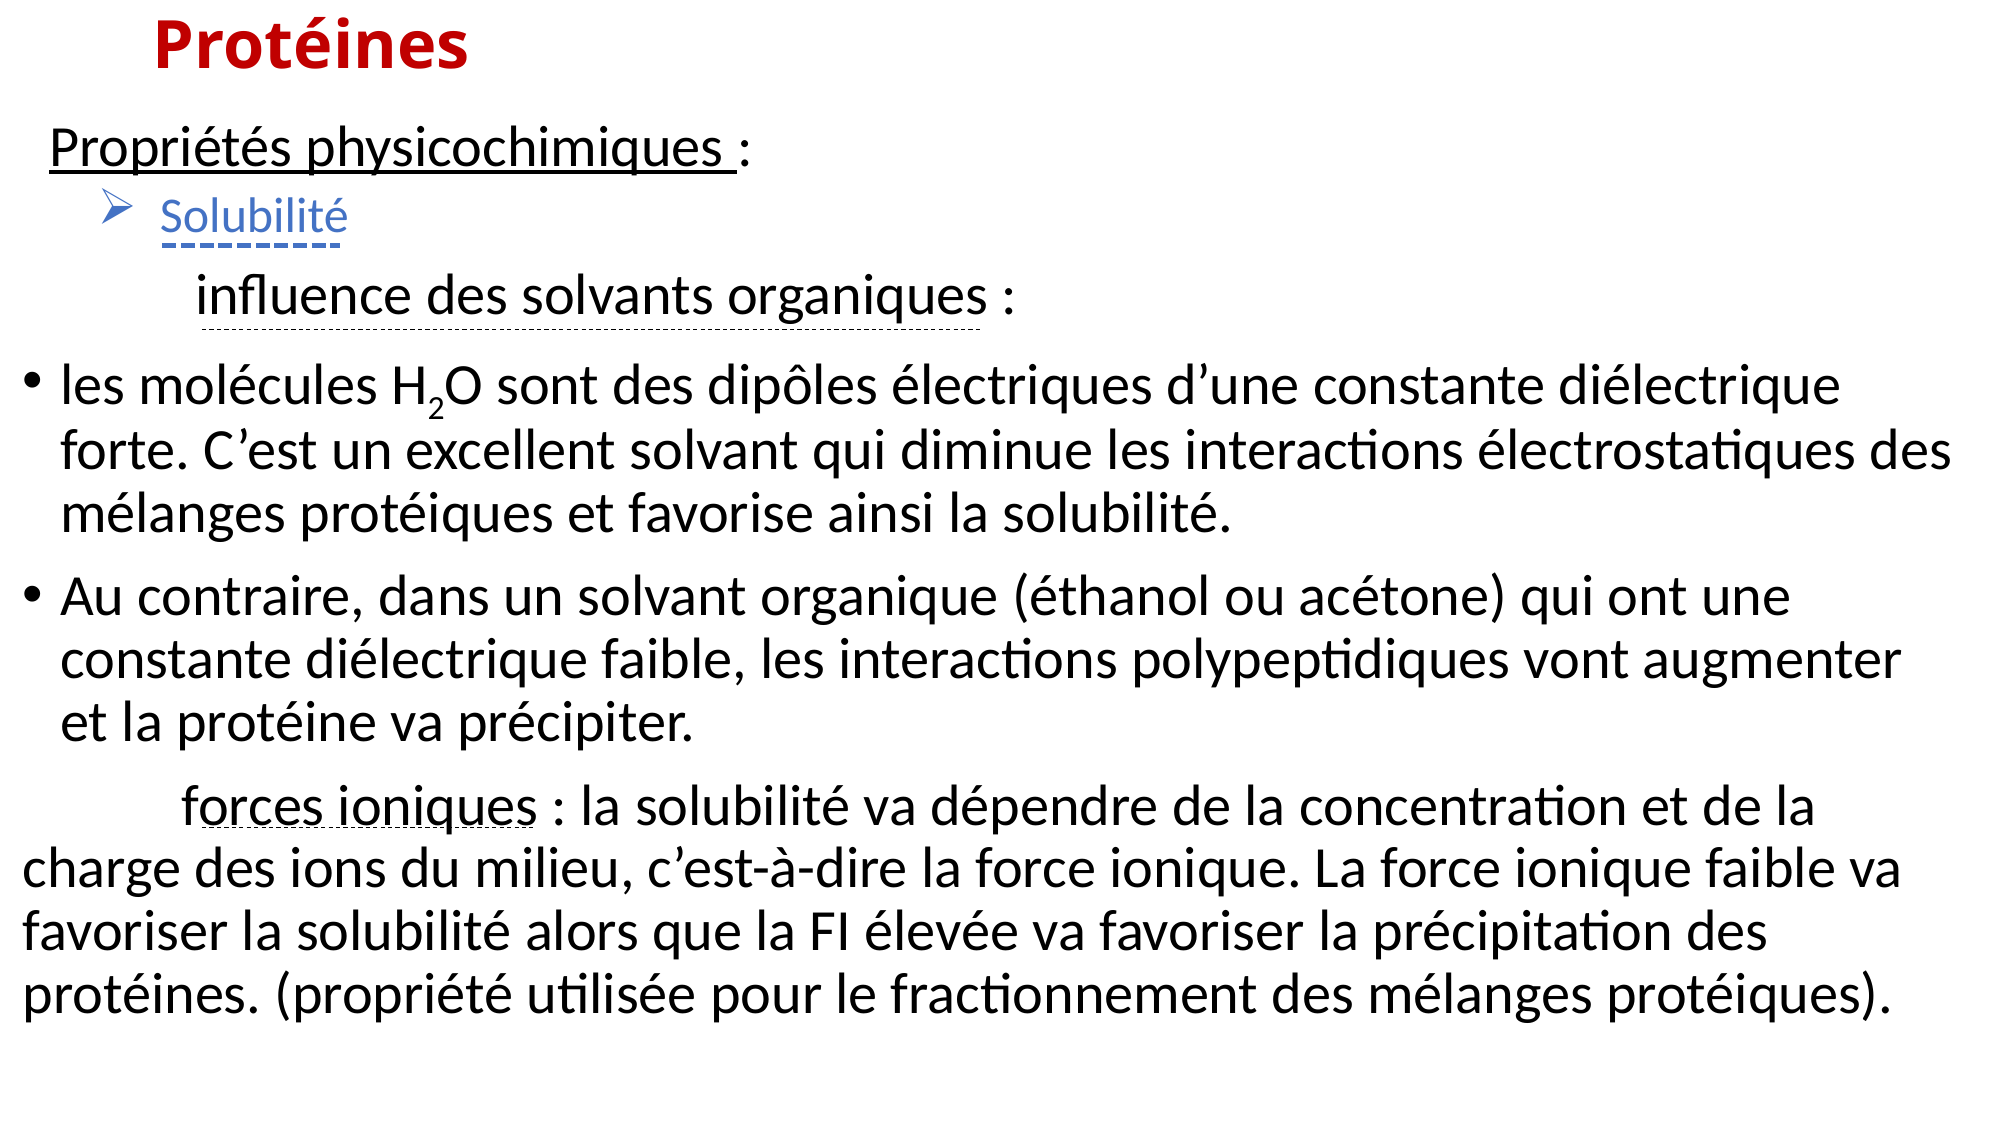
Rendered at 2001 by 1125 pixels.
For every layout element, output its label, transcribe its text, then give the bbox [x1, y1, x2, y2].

text_box Protéines [137, 0, 1863, 95]
text_box Propriétés physicochimiques : Solubilité influence des solvants organiques : les molécules H2O sont des dipôles électriques d’une constante diélectrique forte. C’est un excellent solvant qui diminue les interactions électrostatiques des mélanges protéiques et favorise ainsi la solubilité. Au contraire, dans un solvant organique (éthanol ou acétone) qui ont une constante diélectrique faible, les interactions polypeptidiques vont augmenter et la protéine va précipiter. forces ioniques : la solubilité va dépendre de la concentration et de la charge des ions du milieu, c’est-à-dire la force ionique. La force ionique faible va favoriser la solubilité alors que la FI élevée va favoriser la précipitation des protéines. (propriété utilisée pour le fractionnement des mélanges protéiques). [7, 108, 1977, 1125]
